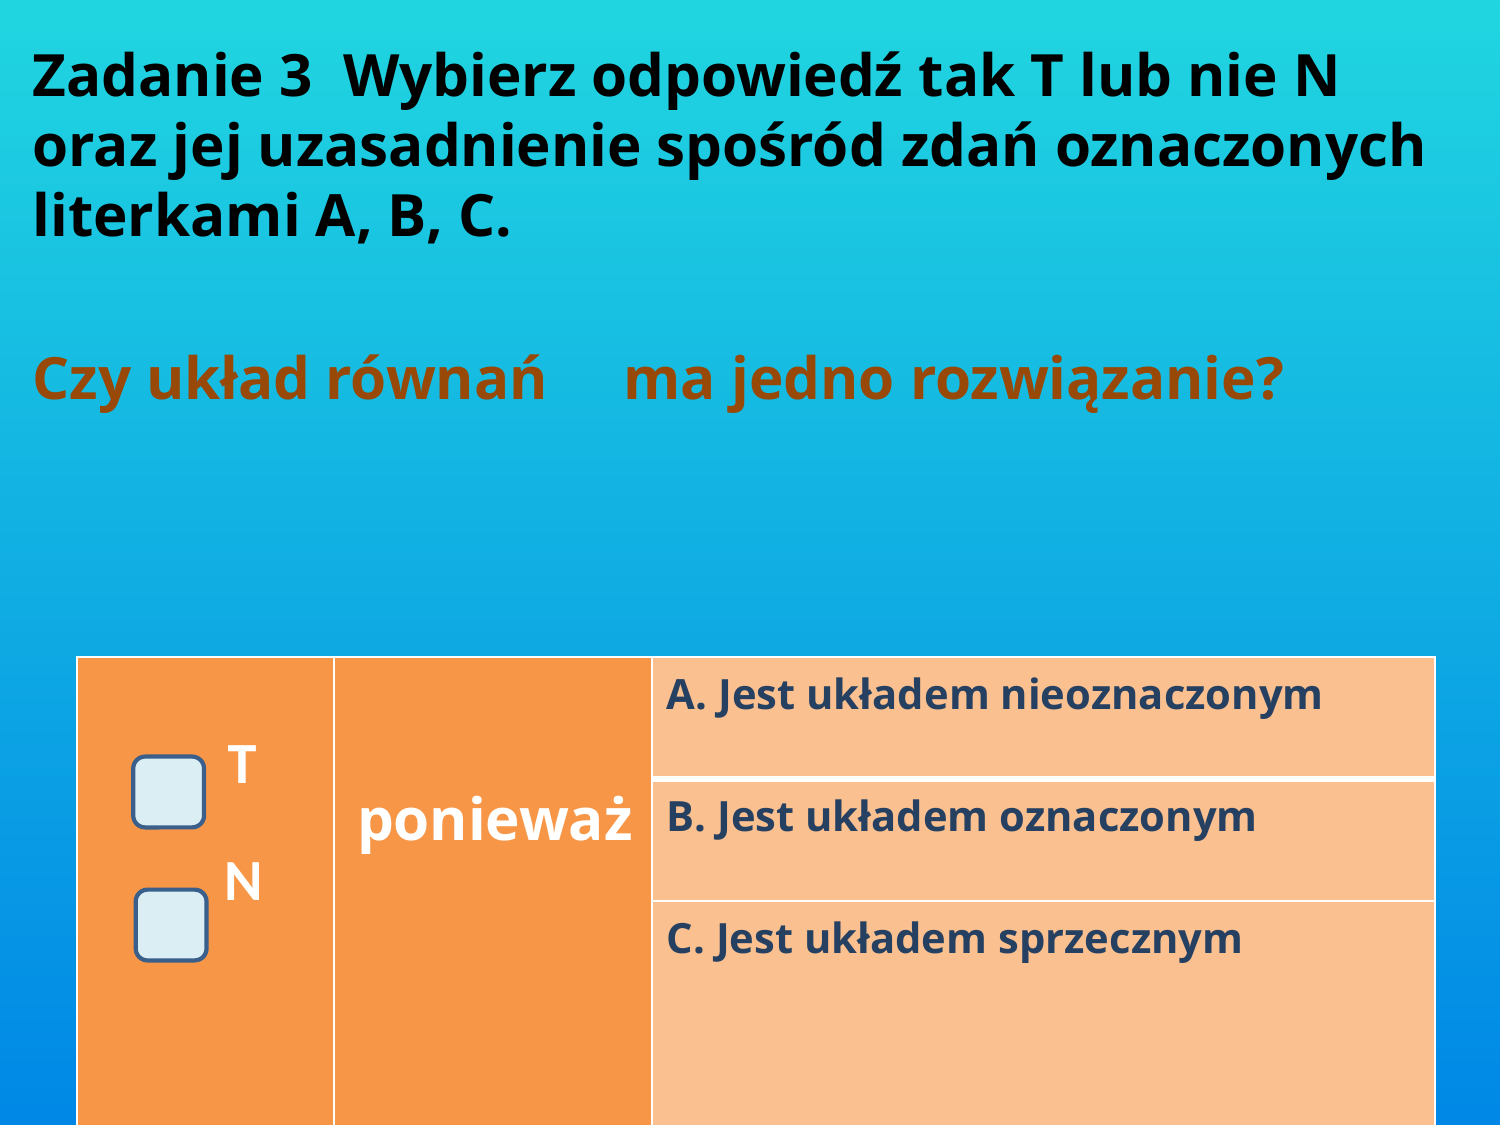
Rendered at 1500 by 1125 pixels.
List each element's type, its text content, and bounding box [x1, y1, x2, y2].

table_cell C. Jest układem sprzecznym [653, 902, 1434, 1125]
table_header A. Jest układem nieoznaczonym [653, 658, 1434, 776]
table_header ponieważ [335, 658, 651, 1125]
table_header T N [78, 658, 333, 1125]
table_cell B. Jest układem oznaczonym [653, 782, 1434, 900]
text_box [133, 887, 209, 963]
text_box [131, 754, 207, 830]
